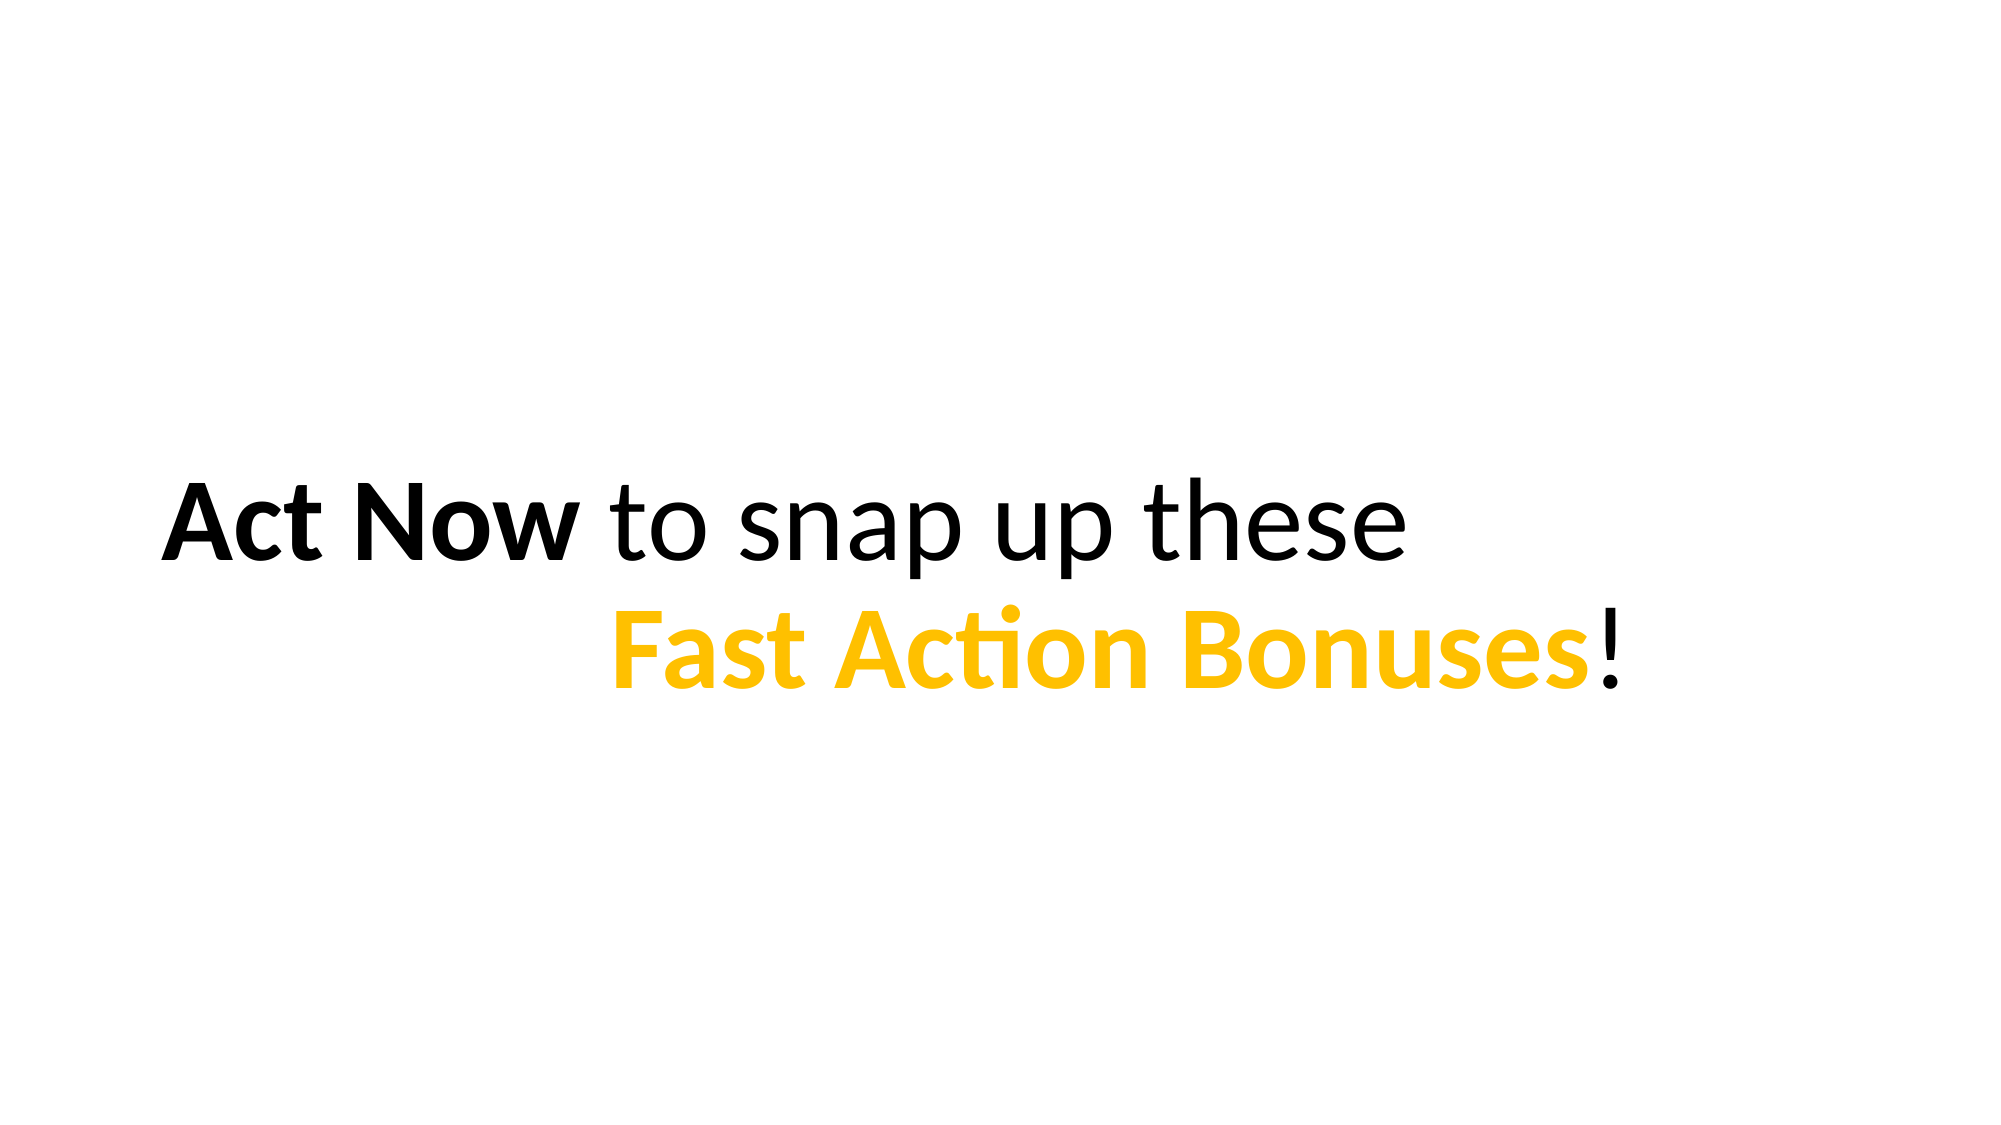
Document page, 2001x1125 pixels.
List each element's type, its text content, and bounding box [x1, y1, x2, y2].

list Act Now to snap up these Fast Action Bonuses! [137, 450, 1863, 1014]
